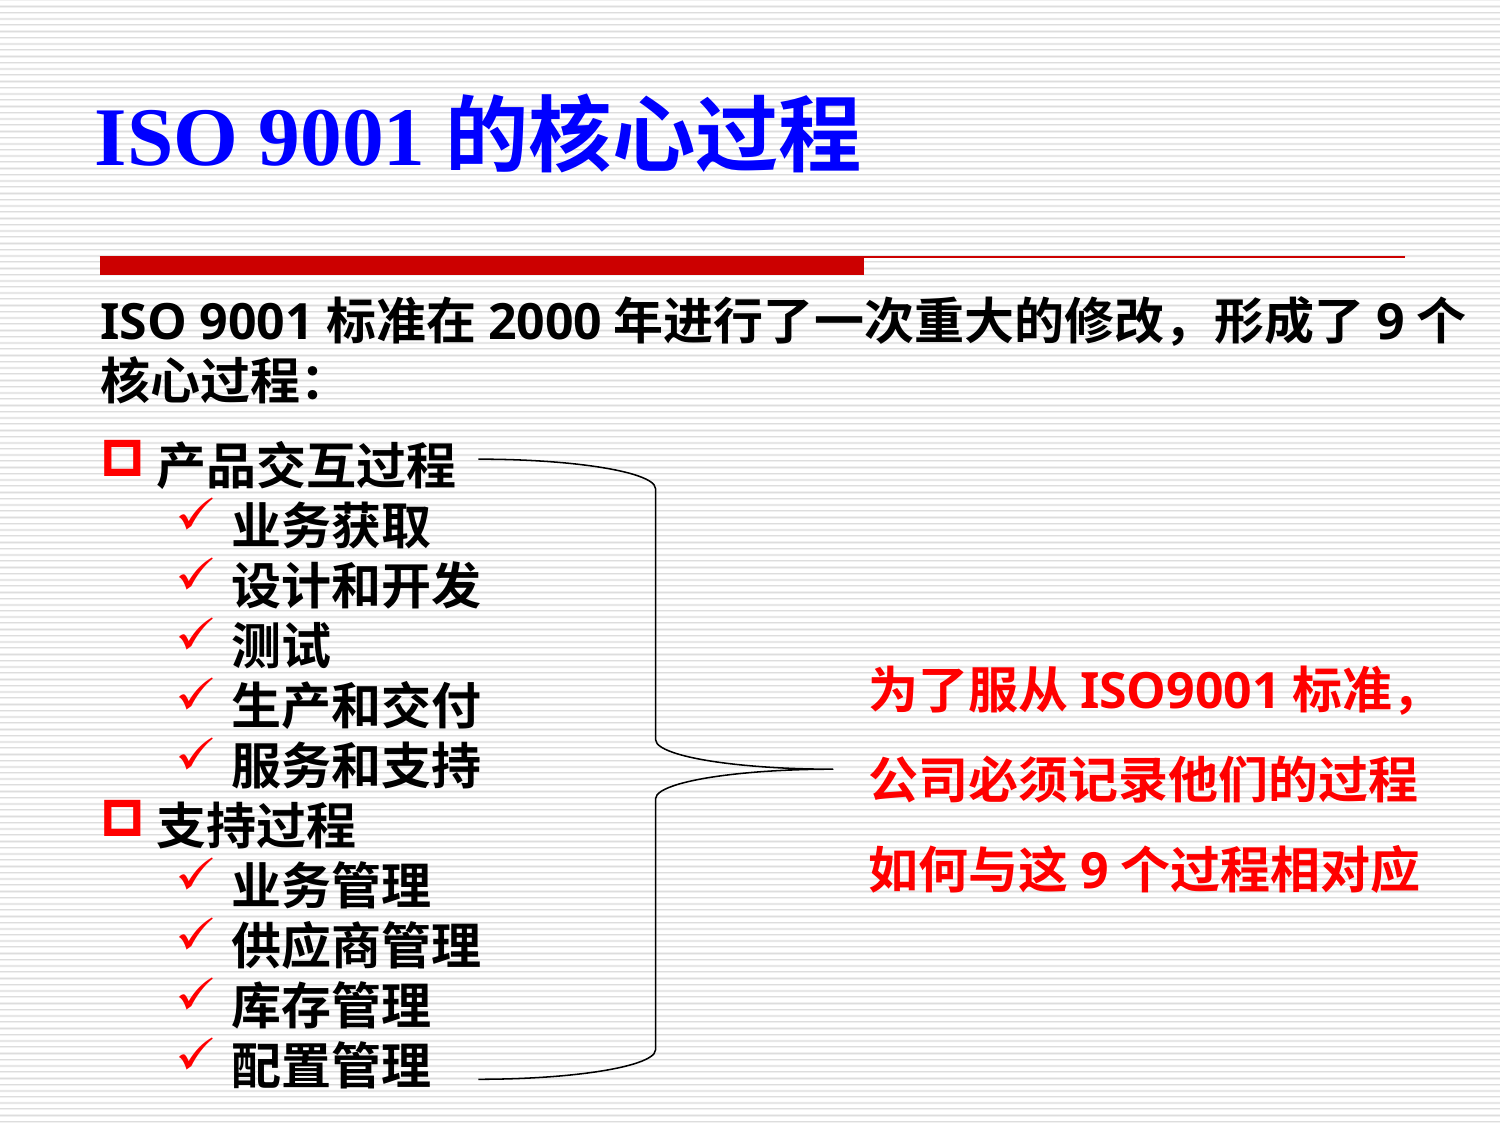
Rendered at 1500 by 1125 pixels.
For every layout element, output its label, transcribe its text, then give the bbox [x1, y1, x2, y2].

text_box ISO 9001标准在2000年进行了一次重大的修改，形成了9个核心过程： 产品交互过程 业务获取 设计和开发 测试 生产和交付 服务和支持 支持过程 业务管理 供应商管理 库存管理 配置管理 [85, 281, 1500, 1102]
text_box ISO 9001的核心过程 [79, 54, 877, 190]
text_box 为了服从ISO9001标准，公司必须记录他们的过程如何与这9个过程相对应 [853, 621, 1456, 907]
picture [0, 0, 1500, 1125]
text_box [478, 459, 833, 1080]
